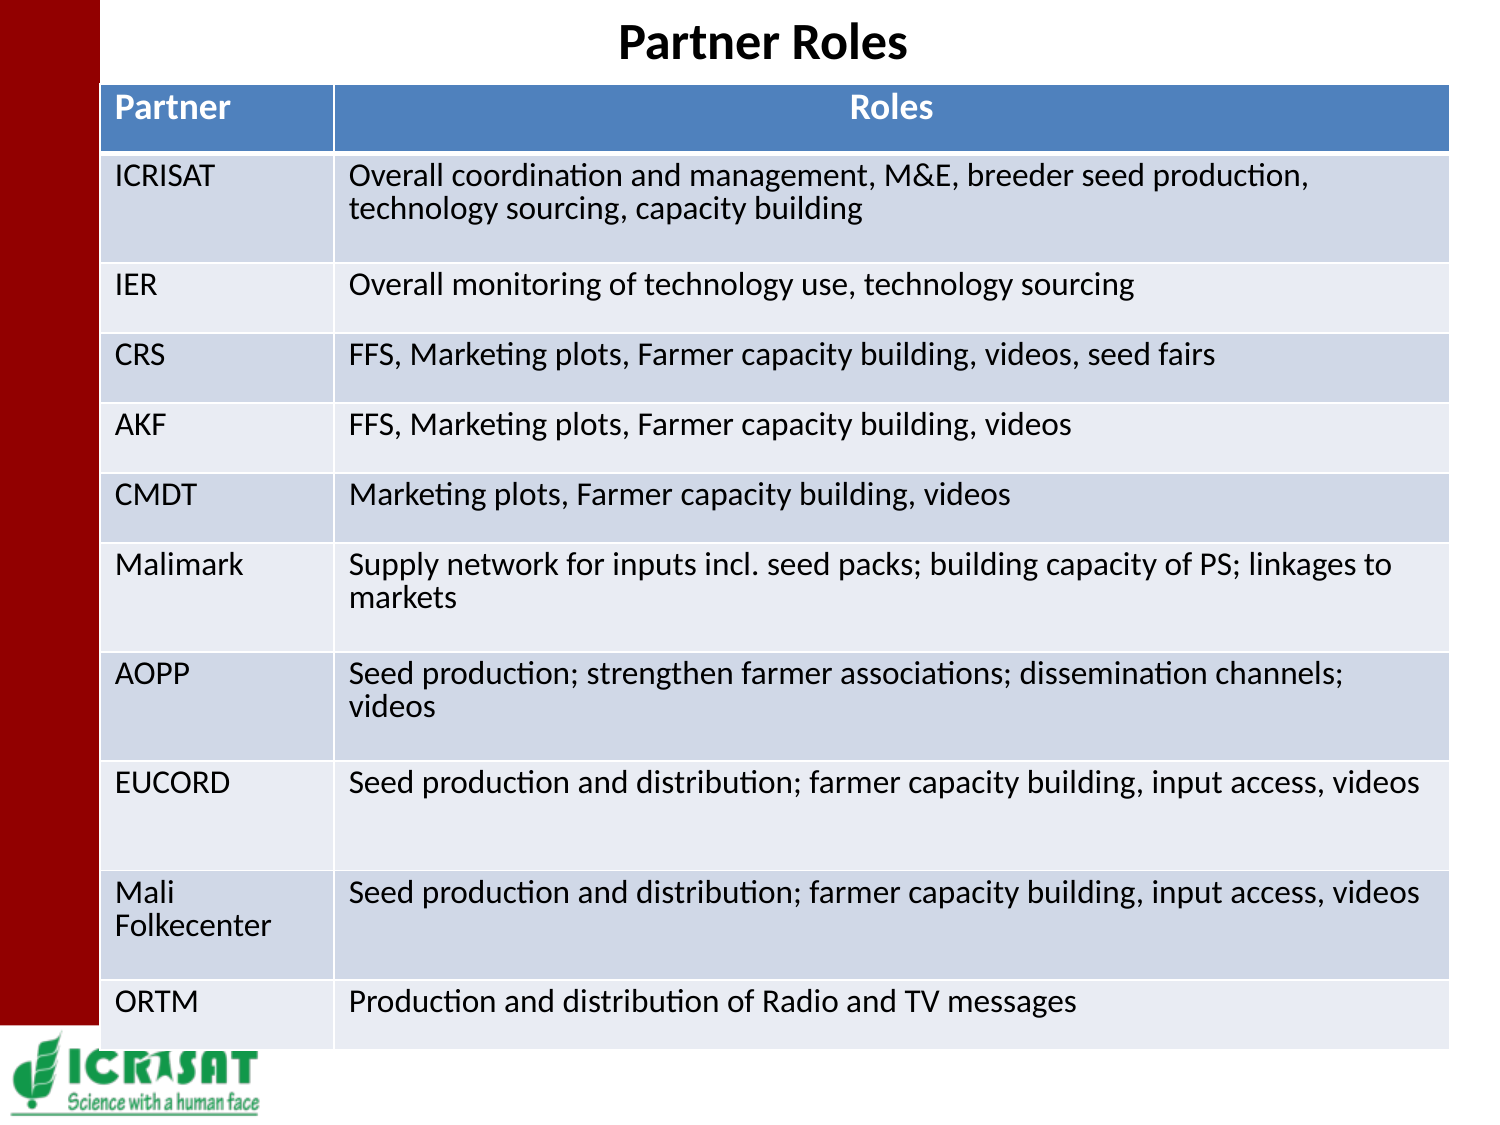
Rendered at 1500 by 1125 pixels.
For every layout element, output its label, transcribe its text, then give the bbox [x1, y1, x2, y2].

table_cell ORTM [101, 981, 333, 1049]
table_cell CMDT [101, 474, 333, 542]
table_cell Seed production; strengthen farmer associations; dissemination channels; videos [335, 653, 1449, 760]
table_cell FFS, Marketing plots, Farmer capacity building, videos [335, 404, 1449, 472]
table_cell Mali Folkecenter [101, 871, 333, 979]
table_cell EUCORD [101, 762, 333, 870]
table_cell IER [101, 264, 333, 332]
table_header Partner [101, 85, 333, 151]
table_cell Seed production and distribution; farmer capacity building, input access, videos [335, 871, 1449, 979]
table_cell FFS, Marketing plots, Farmer capacity building, videos, seed fairs [335, 334, 1449, 402]
table_cell Supply network for inputs incl. seed packs; building capacity of PS; linkages to markets [335, 544, 1449, 651]
title Partner Roles [99, 12, 1450, 80]
table_cell Overall coordination and management, M&E, breeder seed production, technology sourcing, capacity building [335, 156, 1449, 262]
table_cell Production and distribution of Radio and TV messages [335, 981, 1449, 1049]
table_cell AOPP [101, 653, 333, 760]
table_cell AKF [101, 404, 333, 472]
table_cell Malimark [101, 544, 333, 651]
picture [0, 1025, 264, 1125]
table_cell CRS [101, 334, 333, 402]
table_cell Overall monitoring of technology use, technology sourcing [335, 264, 1449, 332]
table_header Roles [335, 85, 1449, 151]
text_box [0, 0, 102, 1024]
table_cell Marketing plots, Farmer capacity building, videos [335, 474, 1449, 542]
table_cell ICRISAT [101, 156, 333, 262]
table_cell Seed production and distribution; farmer capacity building, input access, videos [335, 762, 1449, 870]
